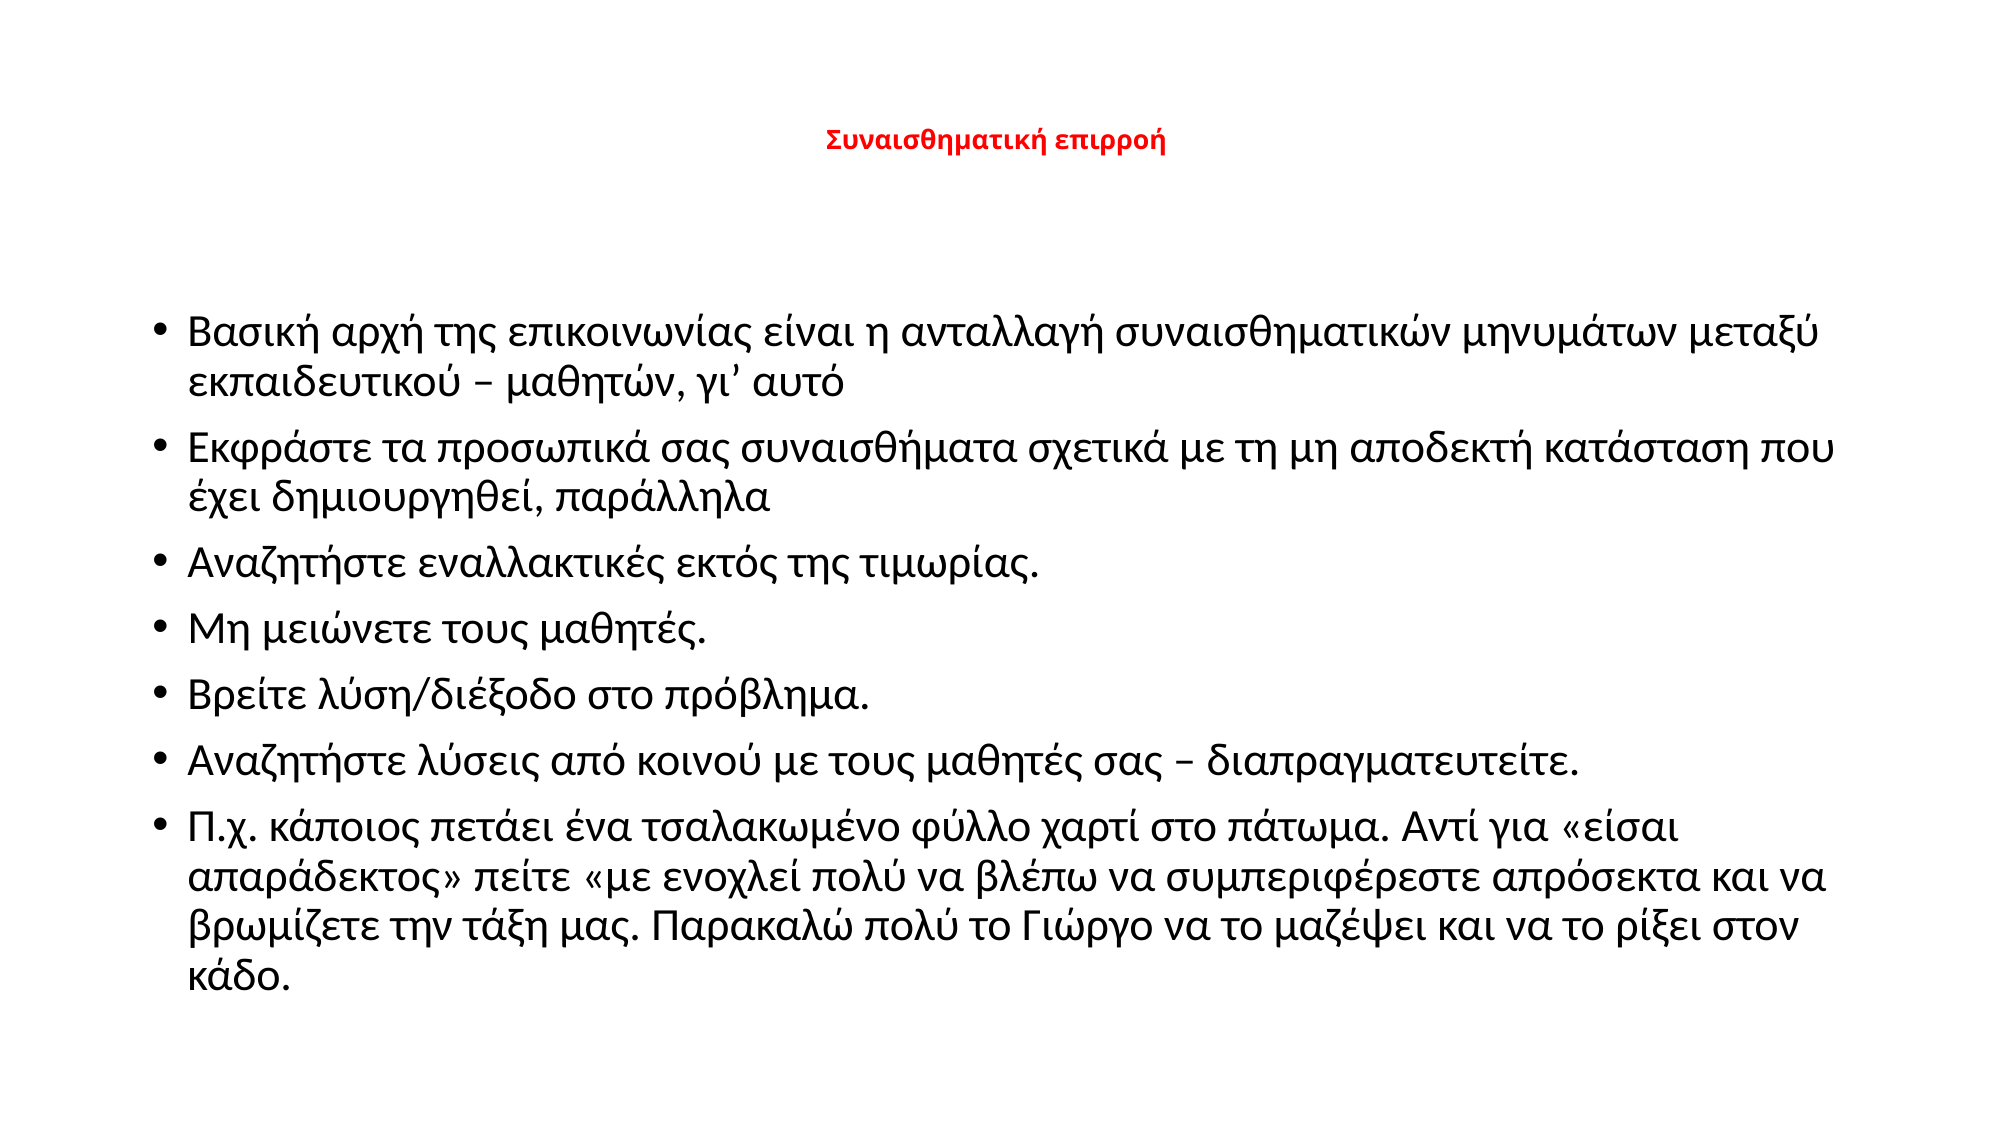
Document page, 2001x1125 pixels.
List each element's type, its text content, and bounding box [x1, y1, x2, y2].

title Συναισθηματική επιρροή [137, 59, 1863, 196]
list Βασική αρχή της επικοινωνίας είναι η ανταλλαγή συναισθηματικών μηνυμάτων μεταξύ εκπαιδευτικού – μαθητών, γι’ αυτό Εκφράστε τα προσωπικά σας συναισθήματα σχετικά με τη μη αποδεκτή κατάσταση που έχει δημιουργηθεί, παράλληλα Αναζητήστε εναλλακτικές εκτός της τιμωρίας. Μη μειώνετε τους μαθητές. Βρείτε λύση/διέξοδο στο πρόβλημα. Αναζητήστε λύσεις από κοινού με τους μαθητές σας – διαπραγματευτείτε. Π.χ. κάποιος πετάει ένα τσαλακωμένο φύλλο χαρτί στο πάτωμα. Αντί για «είσαι απαράδεκτος» πείτε «με ενοχλεί πολύ να βλέπω να συμπεριφέρεστε απρόσεκτα και να βρωμίζετε την τάξη μας. Παρακαλώ πολύ το Γιώργο να το μαζέψει και να το ρίξει στον κάδο. [137, 299, 1863, 1014]
